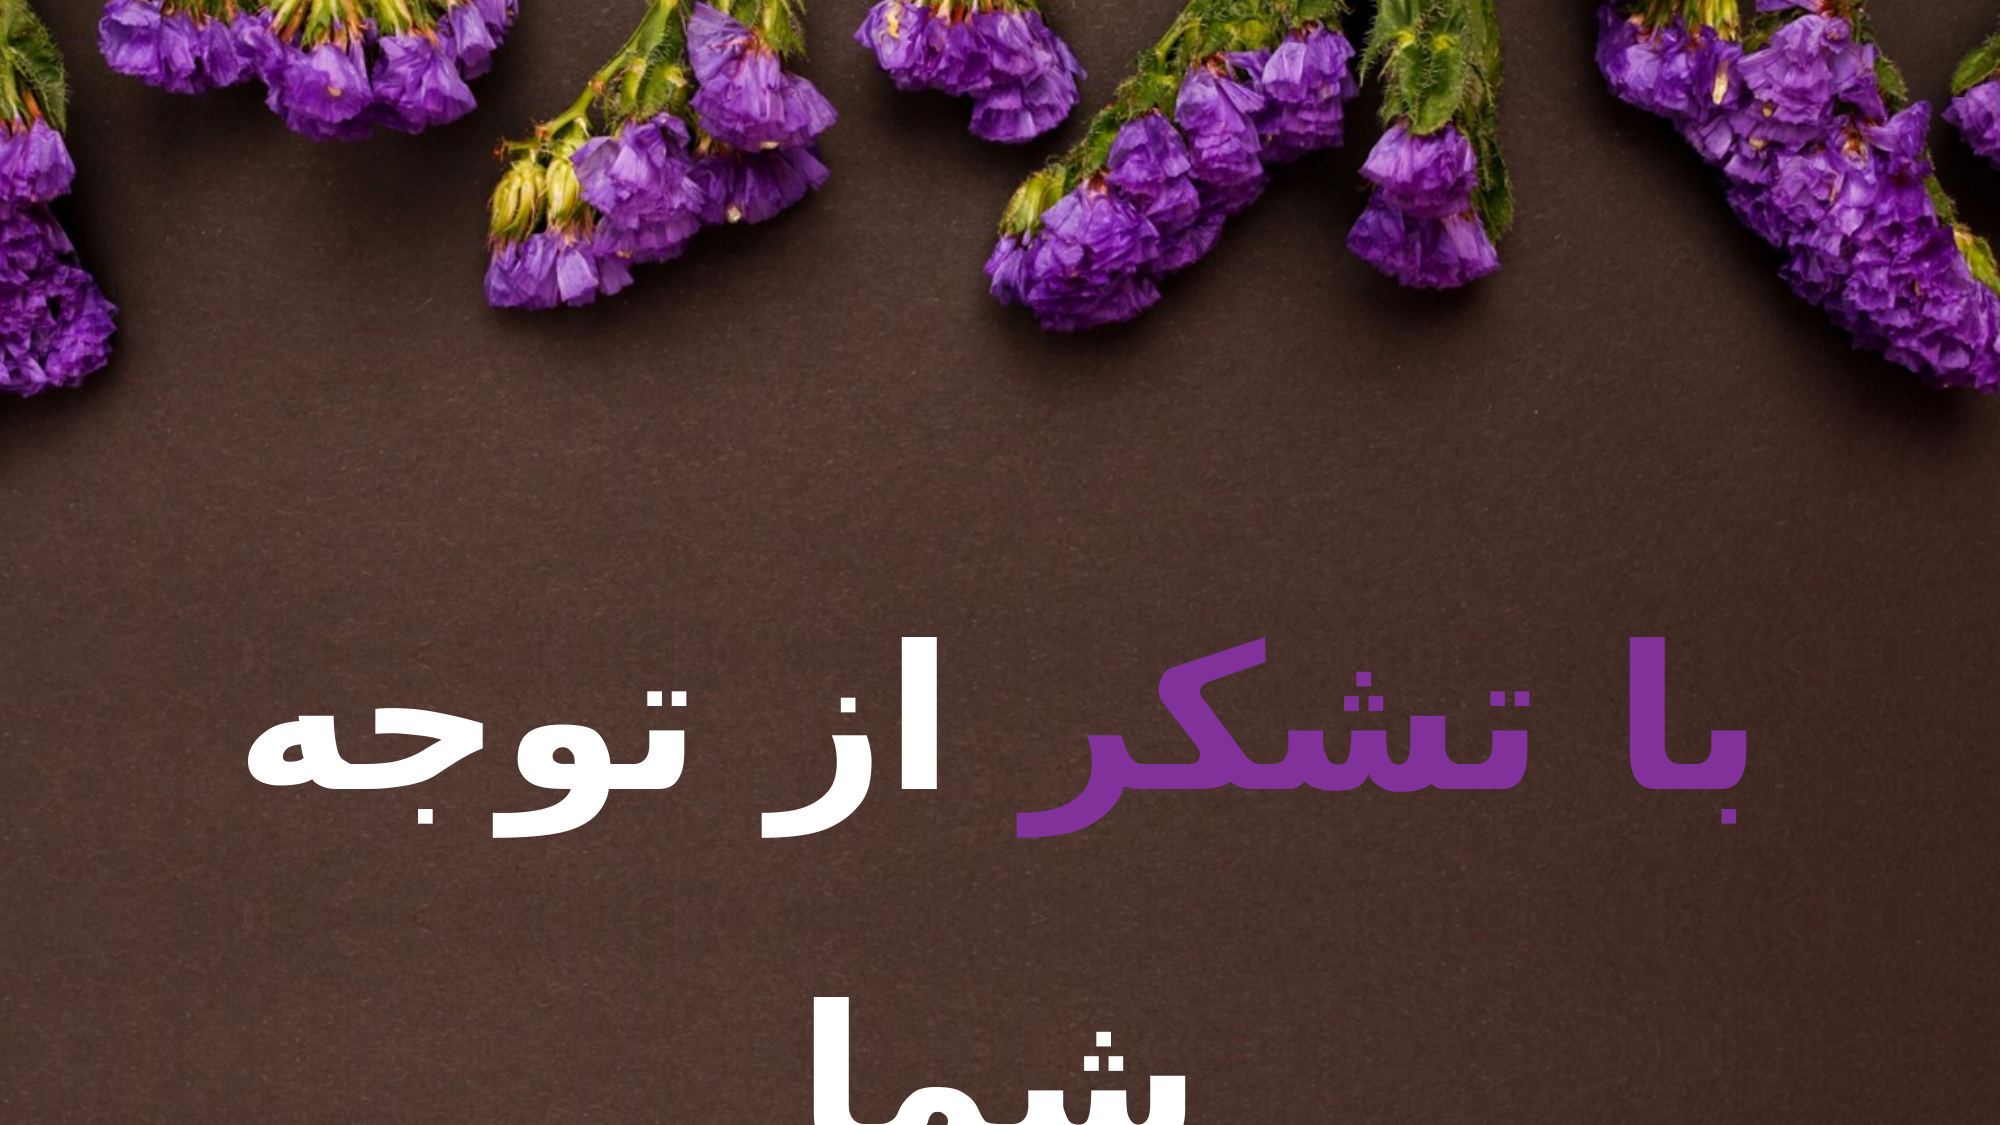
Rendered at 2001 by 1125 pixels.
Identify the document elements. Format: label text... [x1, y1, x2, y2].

text_box با تشکر از توجه شما [202, 461, 1798, 1125]
picture [0, 0, 2000, 1125]
